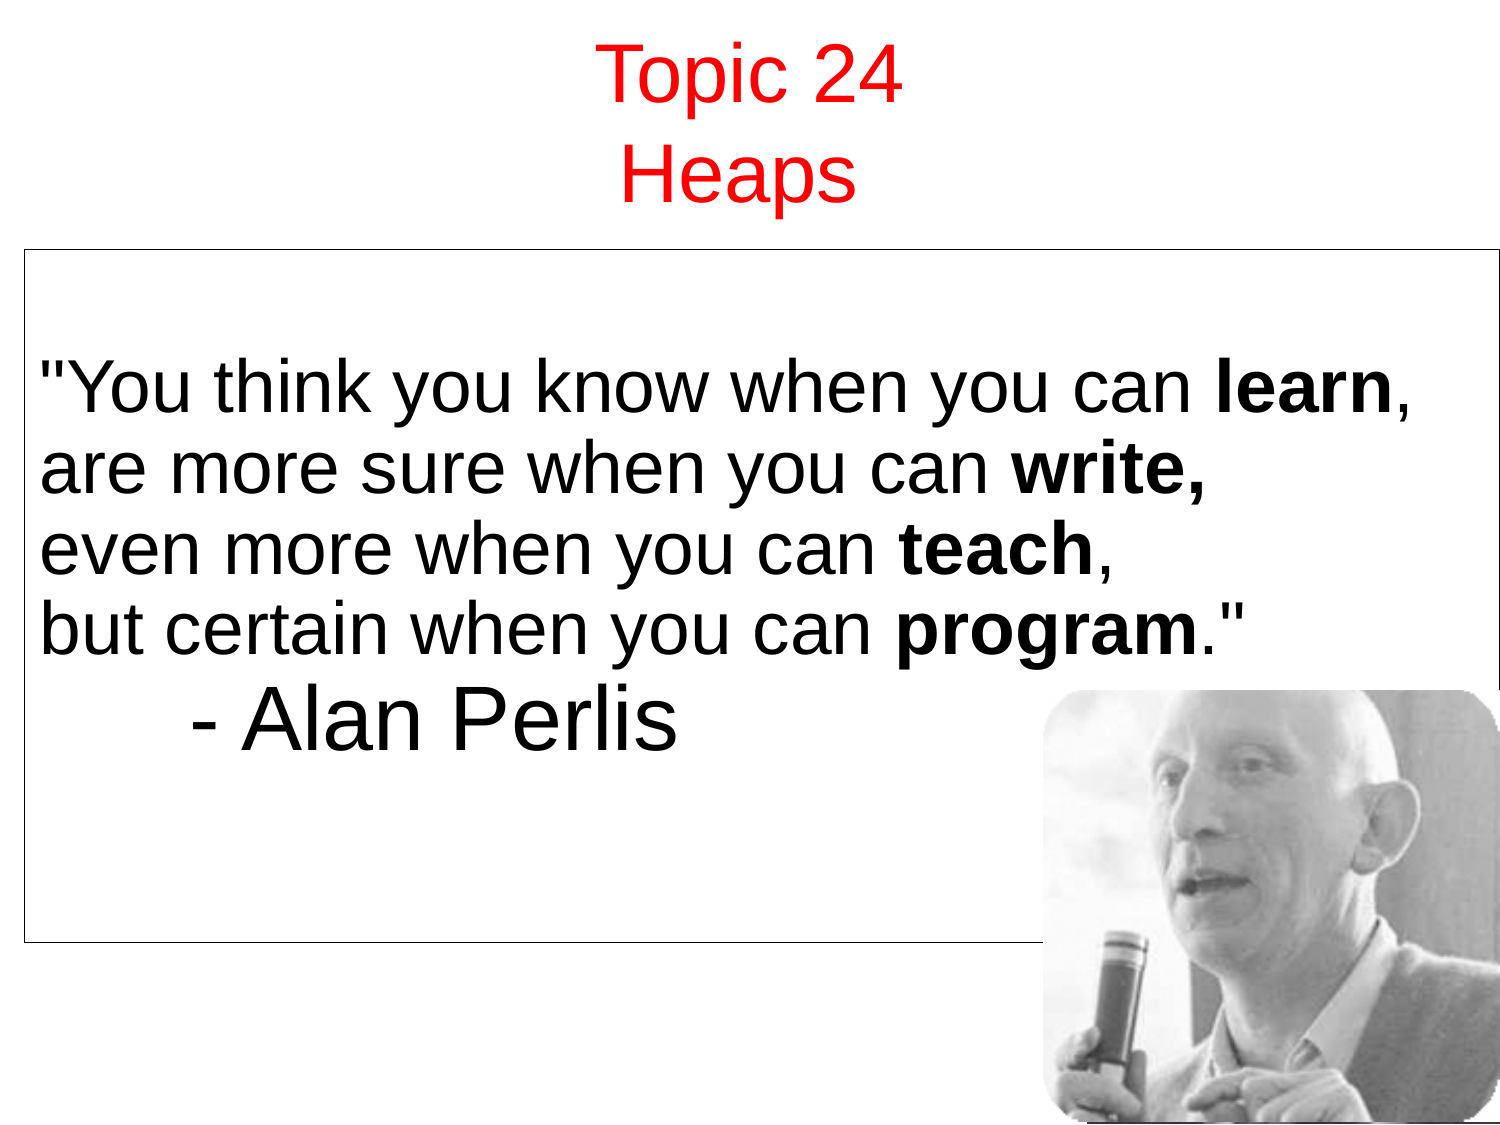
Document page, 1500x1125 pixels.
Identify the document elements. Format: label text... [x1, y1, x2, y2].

picture [1043, 690, 1500, 1125]
subtitle "You think you know when you can learn, are more sure when you can write, even more when you can teach, but certain when you can program." - Alan Perlis [24, 249, 1500, 943]
title Topic 24 Heaps [112, 24, 1388, 213]
